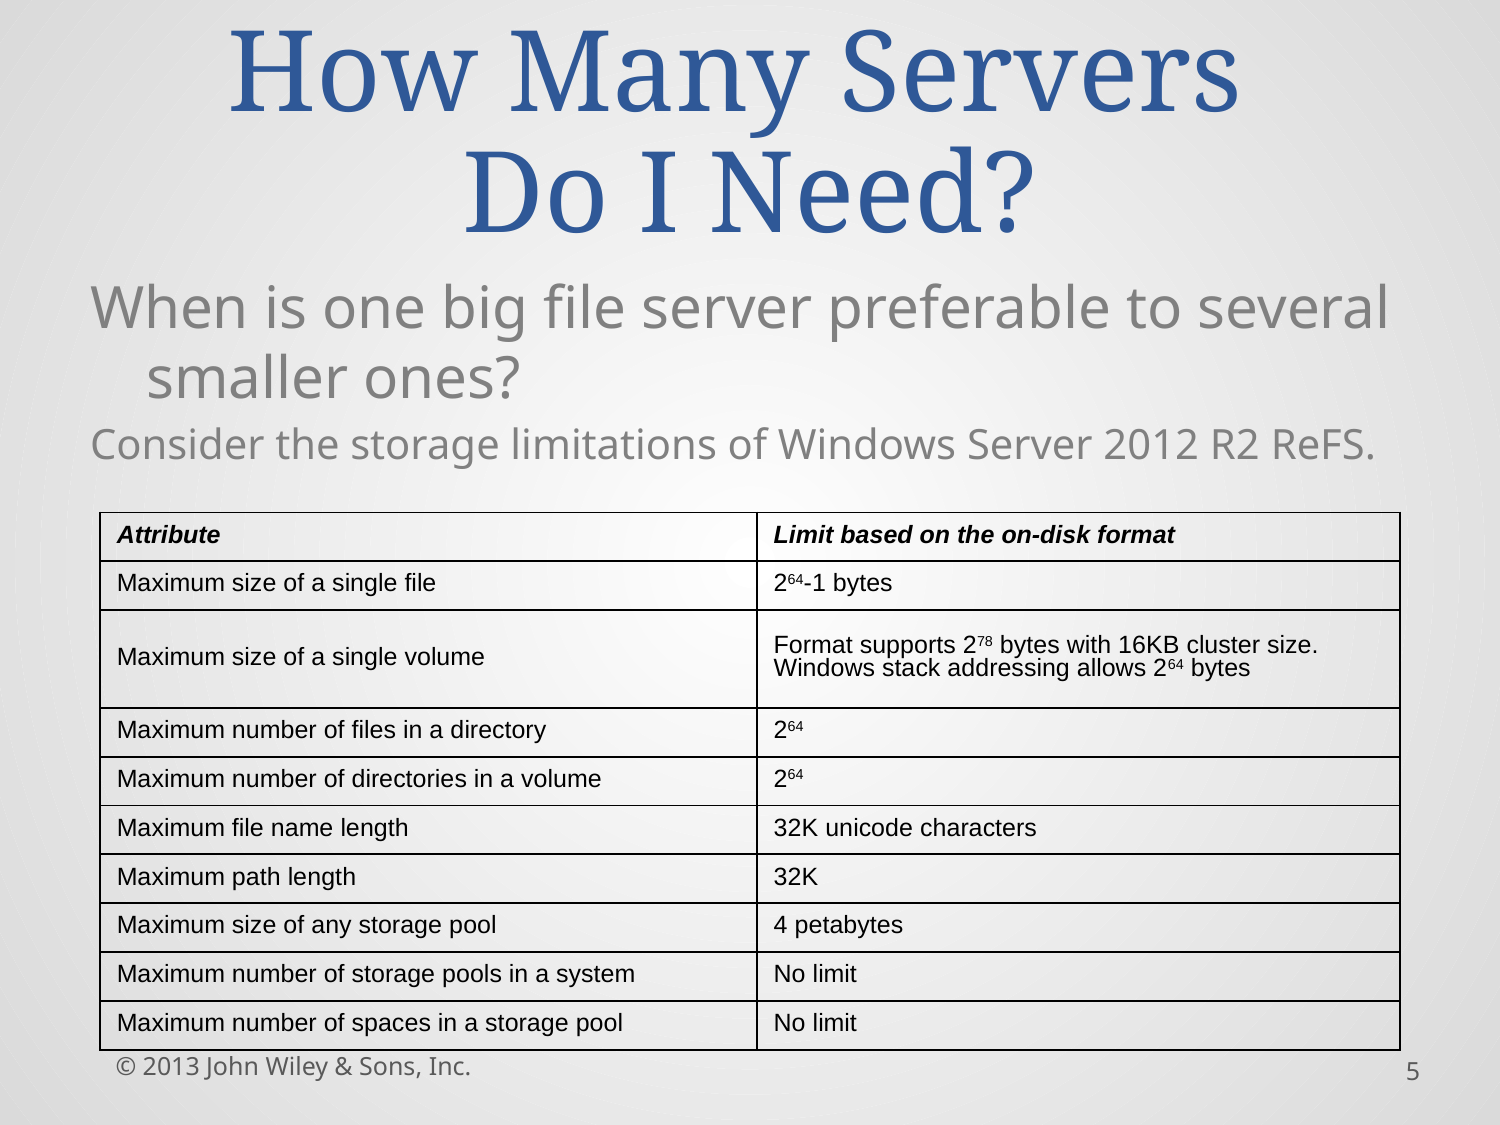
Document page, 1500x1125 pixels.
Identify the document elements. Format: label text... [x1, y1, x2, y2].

title How Many Servers Do I Need? [75, 0, 1425, 262]
table_cell Maximum size of any storage pool [101, 904, 756, 951]
table_cell 264-1 bytes [758, 562, 1399, 609]
table_cell Format supports 278 bytes with 16KB cluster size. Windows stack addressing allows 264 bytes [758, 611, 1399, 707]
table_cell Maximum size of a single file [101, 562, 756, 609]
table_header Attribute [101, 513, 756, 560]
table_cell 32K unicode characters [758, 806, 1399, 853]
table_cell 32K [758, 855, 1399, 902]
table_cell Maximum file name length [101, 806, 756, 853]
table_cell 264 [758, 709, 1399, 756]
table_cell No limit [758, 1002, 1399, 1049]
table_cell Maximum number of files in a directory [101, 709, 756, 756]
table_cell 264 [758, 758, 1399, 805]
table_cell Maximum path length [101, 855, 756, 902]
table_cell Maximum number of storage pools in a system [101, 953, 756, 1000]
table_cell Maximum size of a single volume [101, 611, 756, 707]
list When is one big file server preferable to several smaller ones? Consider the storage limitations of Windows Server 2012 R2 ReFS. [75, 262, 1425, 1025]
table_cell Maximum number of spaces in a storage pool [101, 1002, 756, 1049]
table_header Limit based on the on-disk format [758, 513, 1399, 560]
slide_number 5 [1401, 1042, 1494, 1103]
table_cell No limit [758, 953, 1399, 1000]
footer © 2013 John Wiley & Sons, Inc. [108, 1051, 576, 1098]
table_cell 4 petabytes [758, 904, 1399, 951]
table_cell Maximum number of directories in a volume [101, 758, 756, 805]
